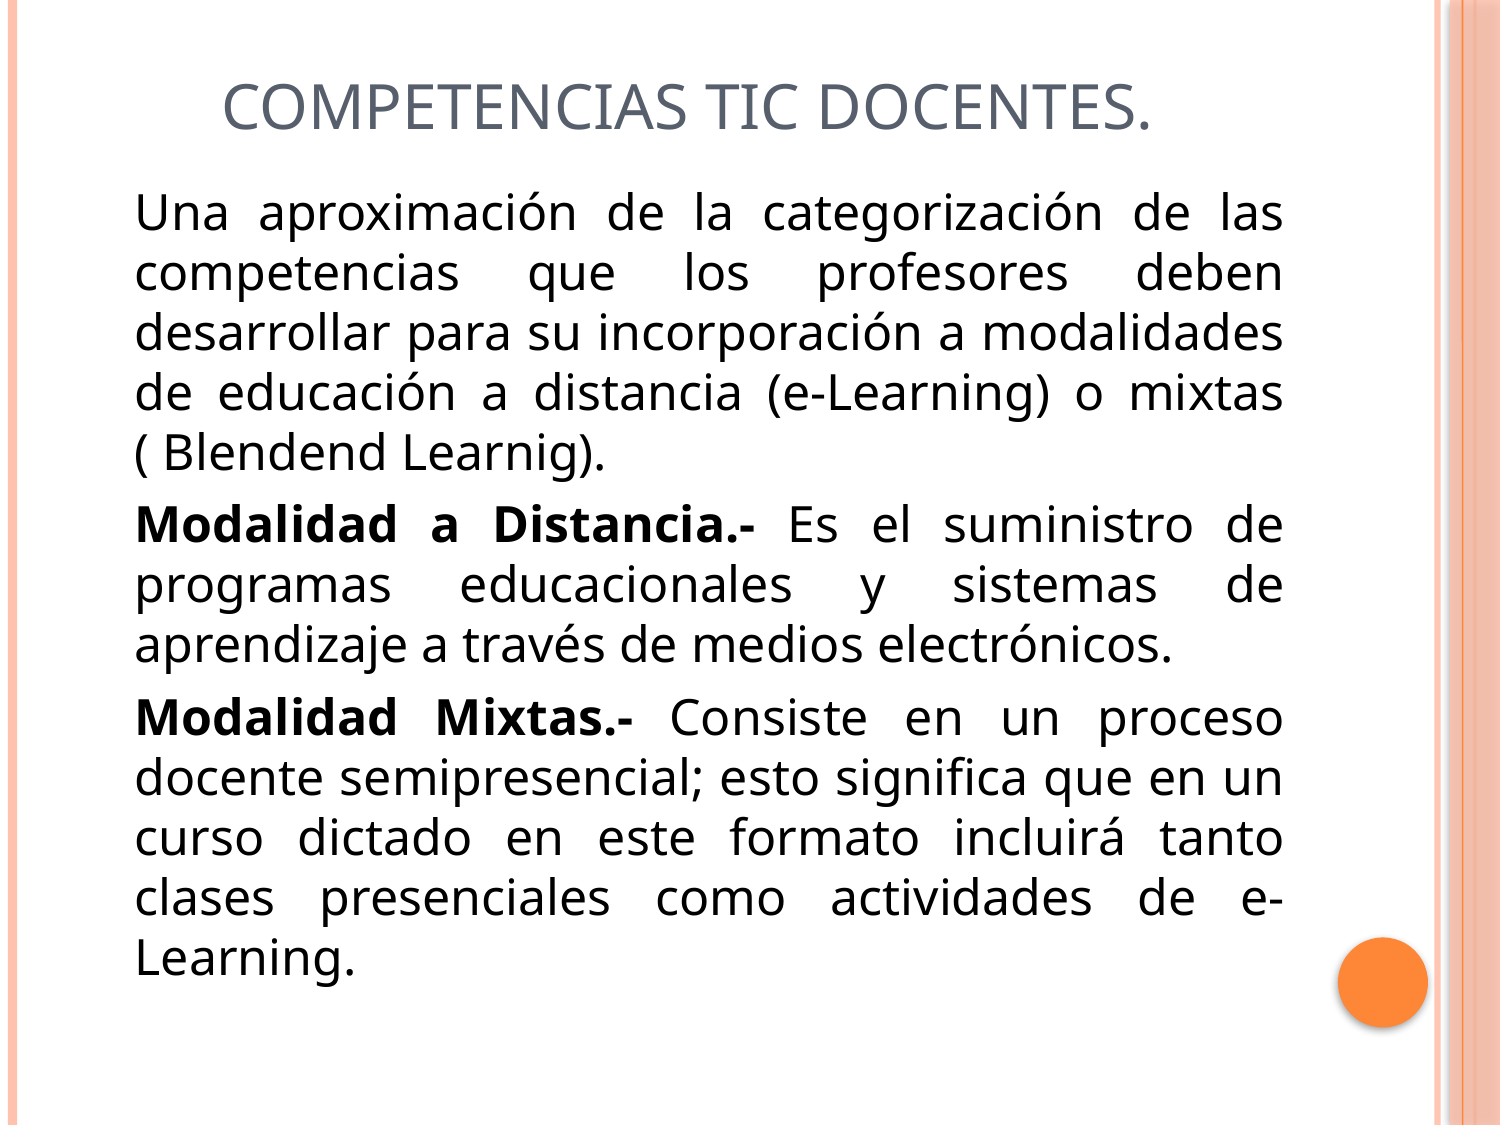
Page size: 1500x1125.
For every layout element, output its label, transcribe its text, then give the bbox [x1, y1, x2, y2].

title Competencias TIC Docentes. [75, 45, 1300, 149]
list Una aproximación de la categorización de las competencias que los profesores deben desarrollar para su incorporación a modalidades de educación a distancia (e-Learning) o mixtas ( Blendend Learnig). Modalidad a Distancia.- Es el suministro de programas educacionales y sistemas de aprendizaje a través de medios electrónicos. Modalidad Mixtas.- Consiste en un proceso docente semipresencial; esto significa que en un curso dictado en este formato incluirá tanto clases presenciales como actividades de e- Learning. [75, 172, 1300, 1083]
